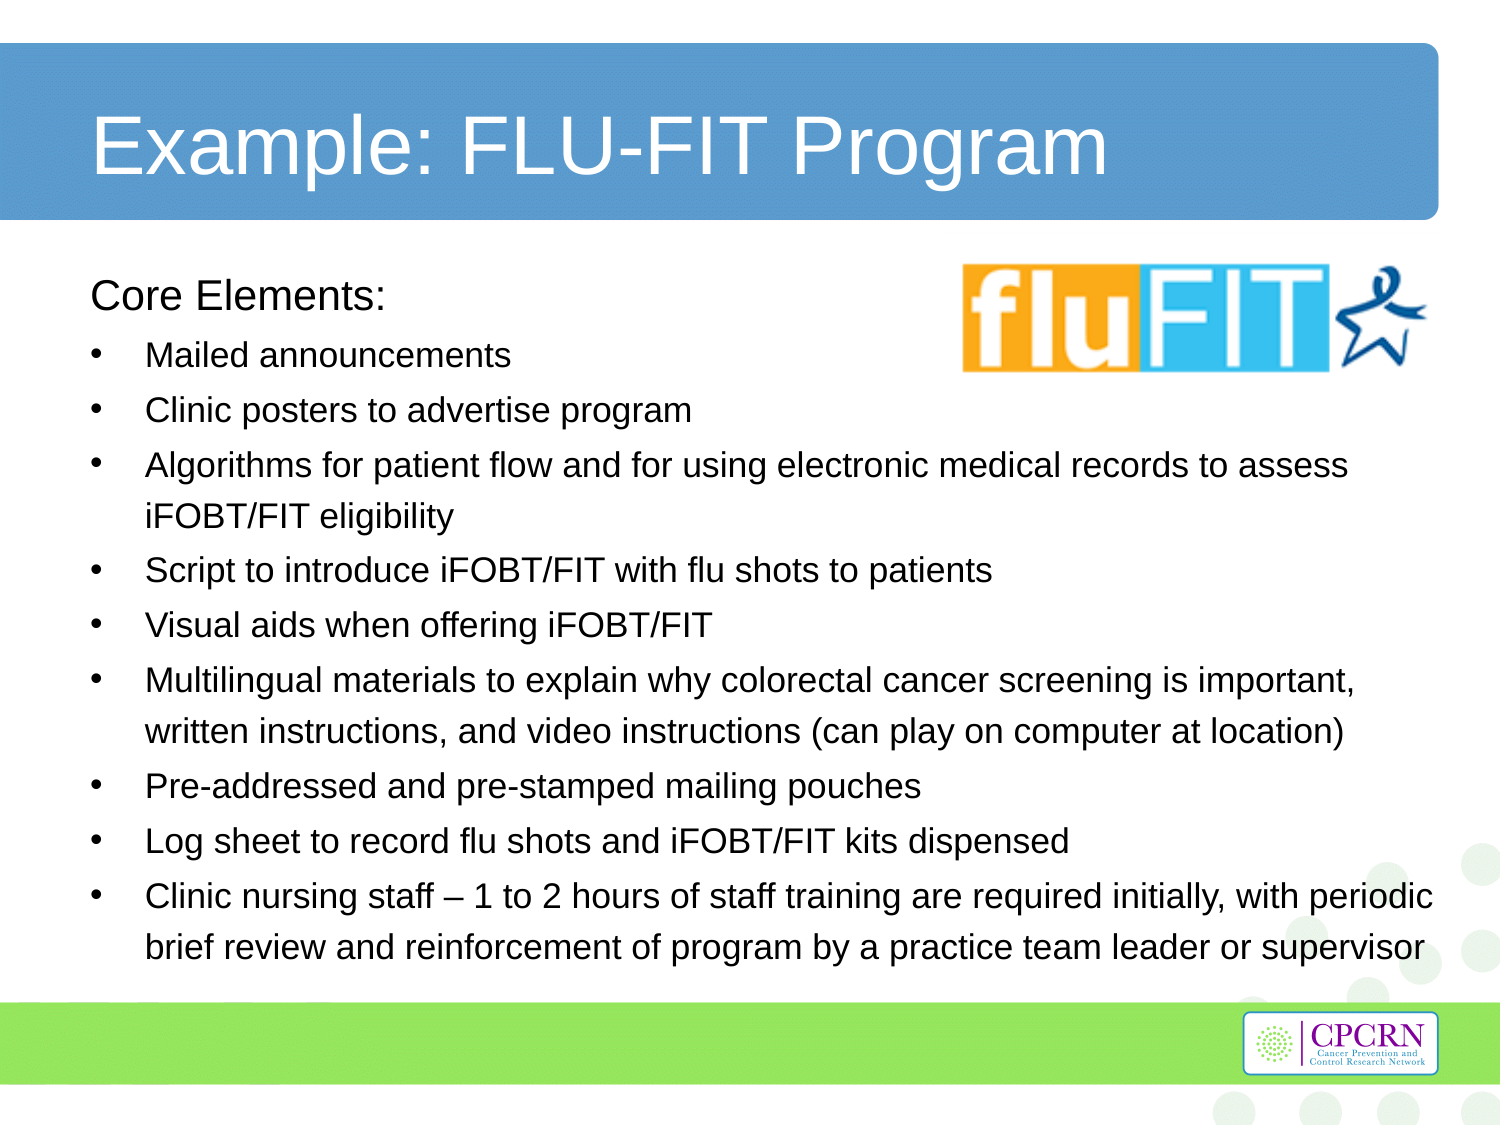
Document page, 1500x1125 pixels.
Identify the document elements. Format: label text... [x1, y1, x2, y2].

picture [0, 0, 1500, 1125]
list Core Elements: Mailed announcements Clinic posters to advertise program Algorithms for patient flow and for using electronic medical records to assess iFOBT/FIT eligibility Script to introduce iFOBT/FIT with flu shots to patients Visual aids when offering iFOBT/FIT Multilingual materials to explain why colorectal cancer screening is important, written instructions, and video instructions (can play on computer at location) Pre-addressed and pre-stamped mailing pouches Log sheet to record flu shots and iFOBT/FIT kits dispensed Clinic nursing staff – 1 to 2 hours of staff training are required initially, with periodic brief review and reinforcement of program by a practice team leader or supervisor [75, 249, 1463, 993]
title Example: FLU-FIT Program [75, 47, 1500, 235]
